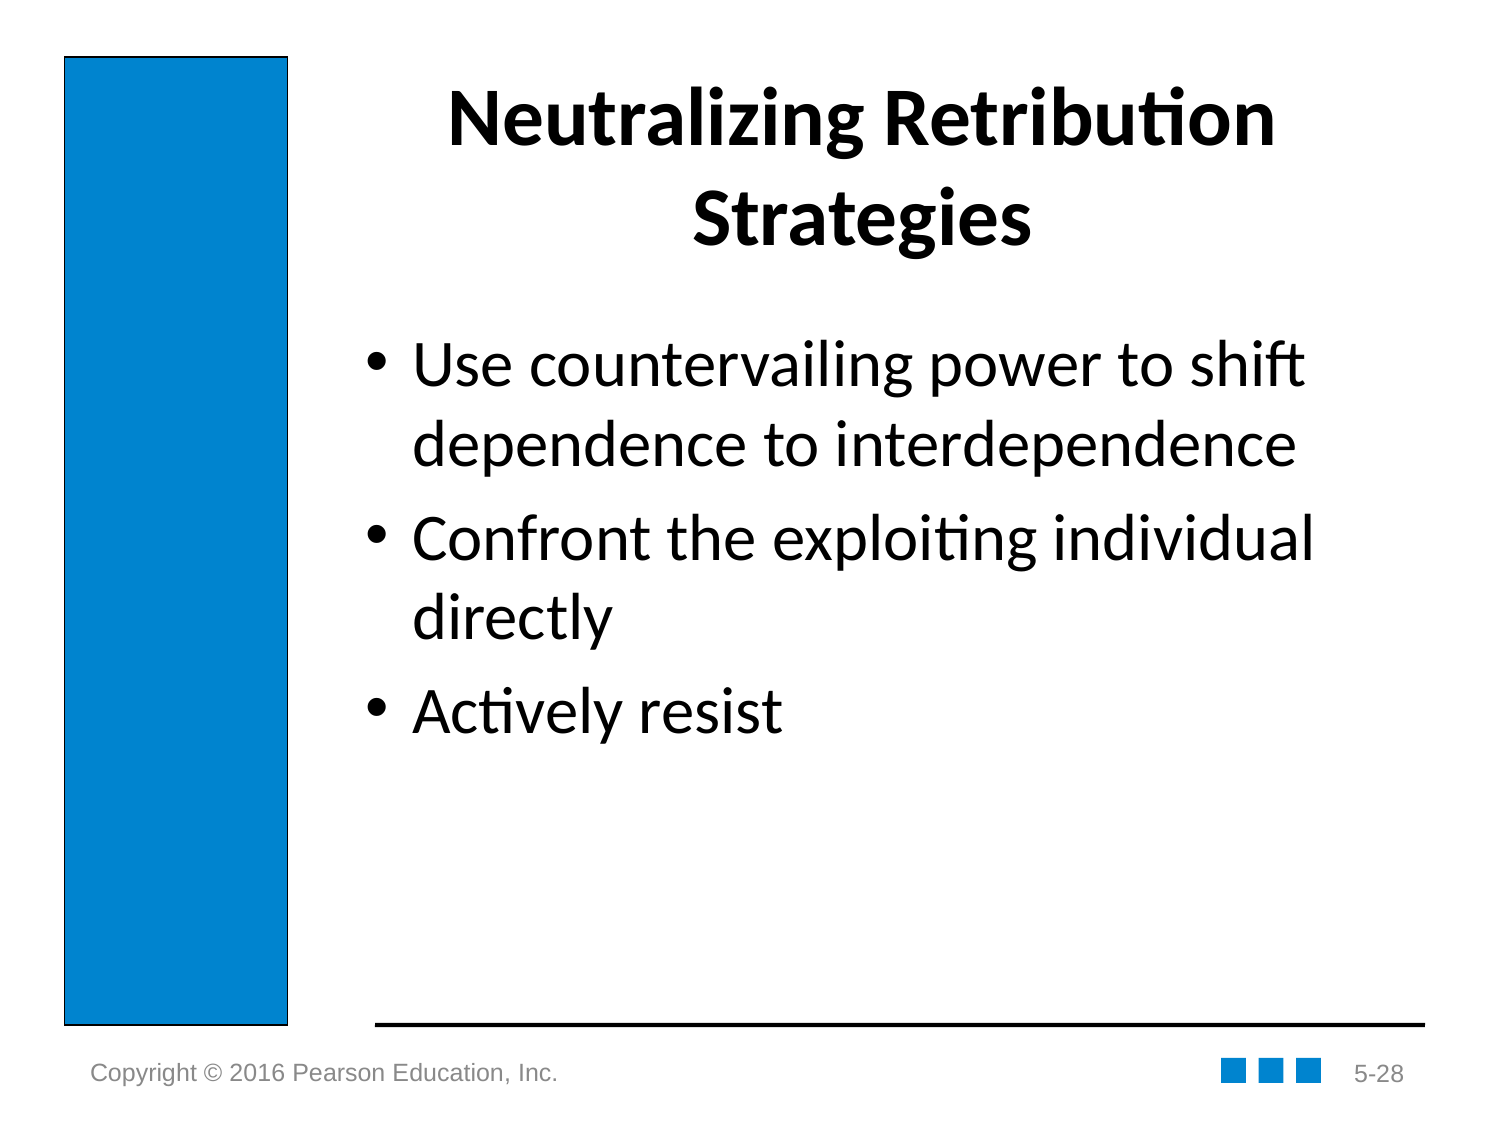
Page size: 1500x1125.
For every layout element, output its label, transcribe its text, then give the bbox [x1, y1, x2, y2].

text_box [1296, 1057, 1321, 1083]
text_box Copyright © 2016 Pearson Education, Inc. [75, 1055, 625, 1088]
text_box [1258, 1057, 1284, 1083]
text_box 5-28 [1333, 1050, 1425, 1095]
title Neutralizing Retribution Strategies [300, 45, 1425, 280]
text_box [64, 56, 288, 1025]
list Use countervailing power to shift dependence to interdependence Confront the exploiting individual directly Actively resist [350, 312, 1388, 950]
text_box [1221, 1057, 1246, 1083]
